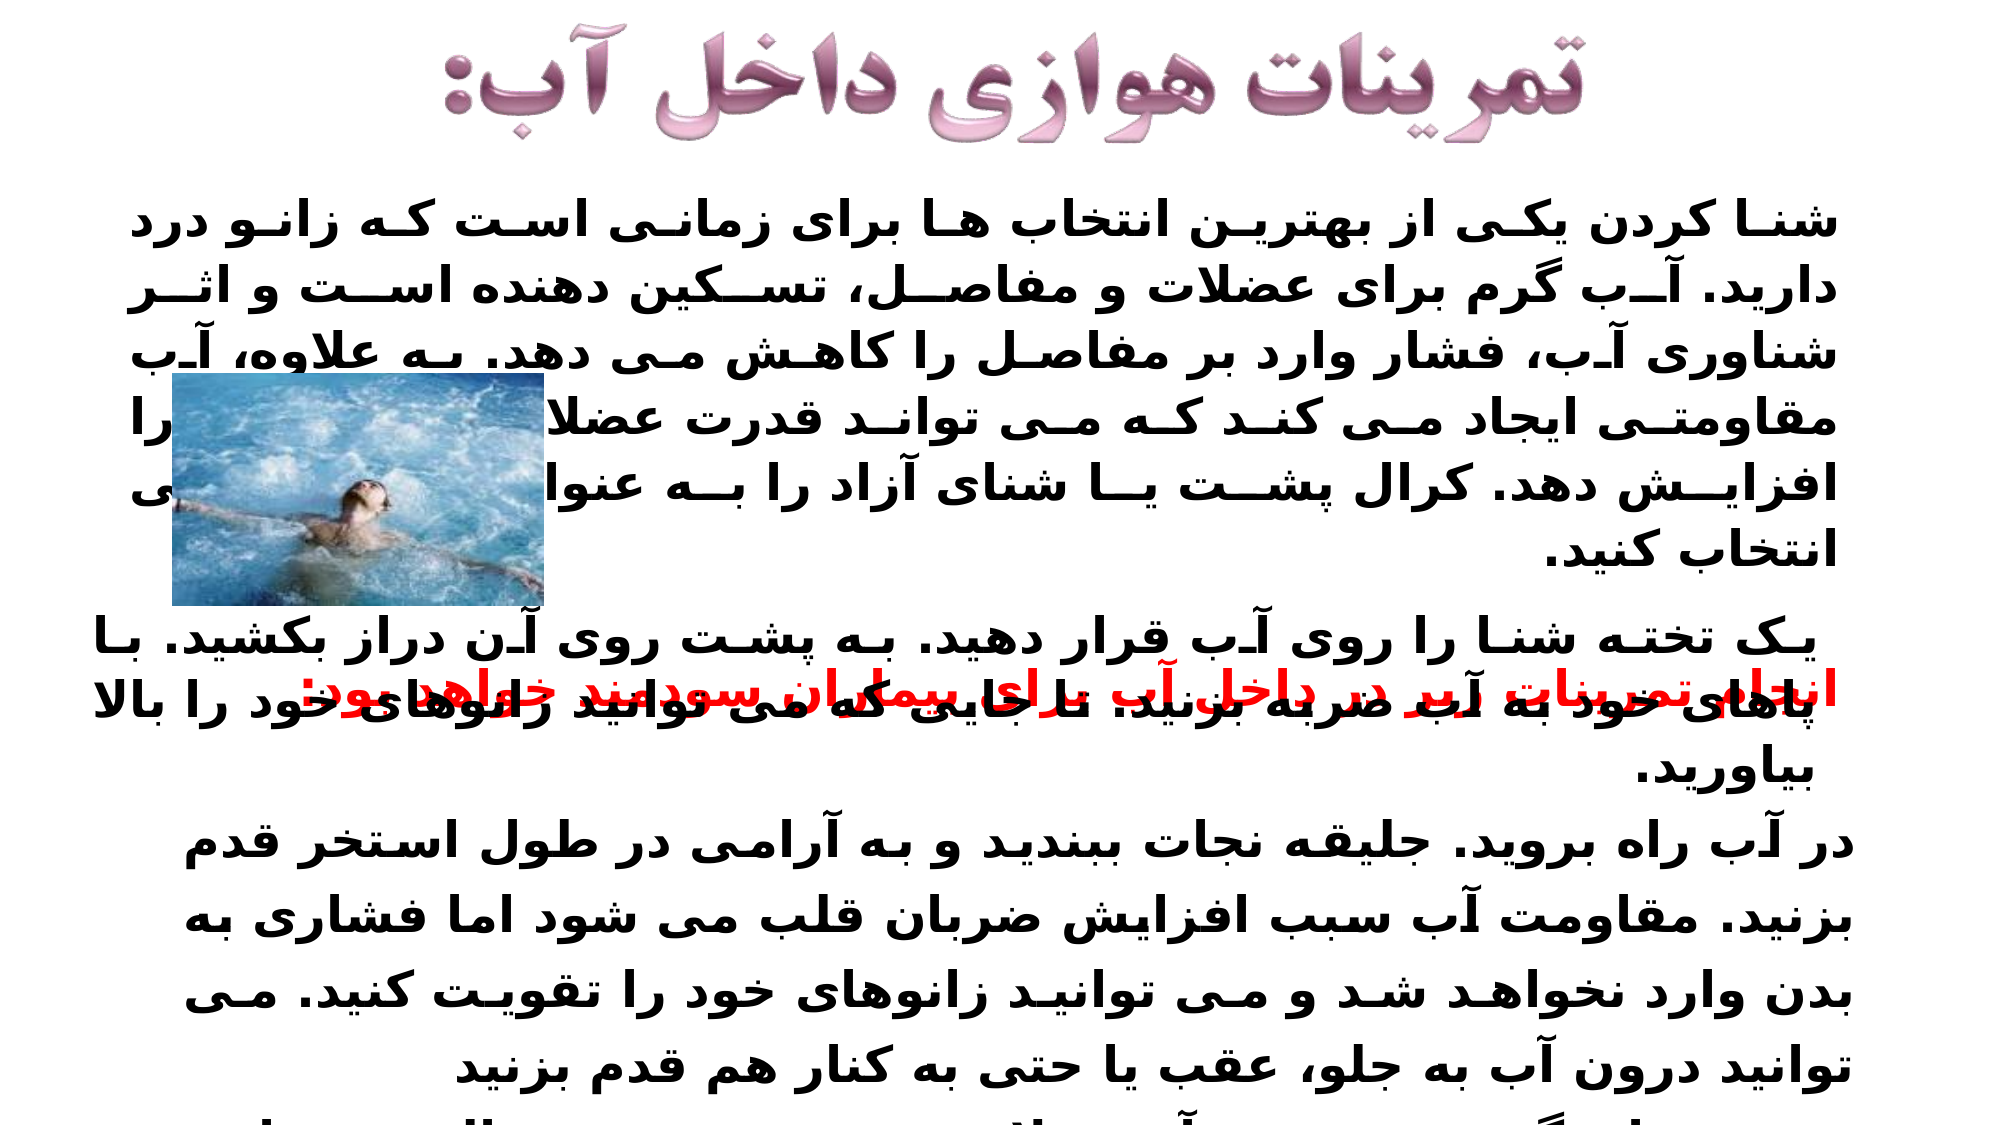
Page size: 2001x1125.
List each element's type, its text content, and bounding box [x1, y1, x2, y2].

picture [444, 22, 1587, 144]
text_box یک تخته شنا را روی آب قرار دهید. به پشت روی آن دراز بکشید. با پاهای خود به آب ضربه بزنید. تا جایی که می توانید زانوهای خود را بالا بیاورید. در آب راه بروید. جلیقه نجات ببندید و به آرامی در طول استخر قدم بزنید. مقاومت آب سبب افزایش ضربان قلب می شود اما فشاری به بدن وارد نخواهد شد و می توانید زانوهای خود را تقویت کنید. می توانید درون آب به جلو، عقب یا حتی به کنار هم قدم بزنید ورزش های گروهی درون آب علاوه بر مفرح بودن، فعالیت هوازی مناسبی برای زانو درد محسوب می شوند. [77, 592, 1886, 1125]
text_box شنا کردن یکی از بهترین انتخاب ها برای زمانی است که زانو درد دارید. آب گرم برای عضلات و مفاصل، تسکین دهنده است و اثر شناوری آب، فشار وارد بر مفاصل را کاهش می دهد. به علاوه، آب مقاومتی ایجاد می کند که می تواند قدرت عضلات ناحیه زانو را افزایش دهد. کرال پشت یا شنای آزاد را به عنوان حرکات اصلی انتخاب کنید. انجام تمرینات زیر در داخل آب برای بیماران سودمند خواهد بود: [114, 172, 1908, 863]
picture [172, 373, 544, 606]
